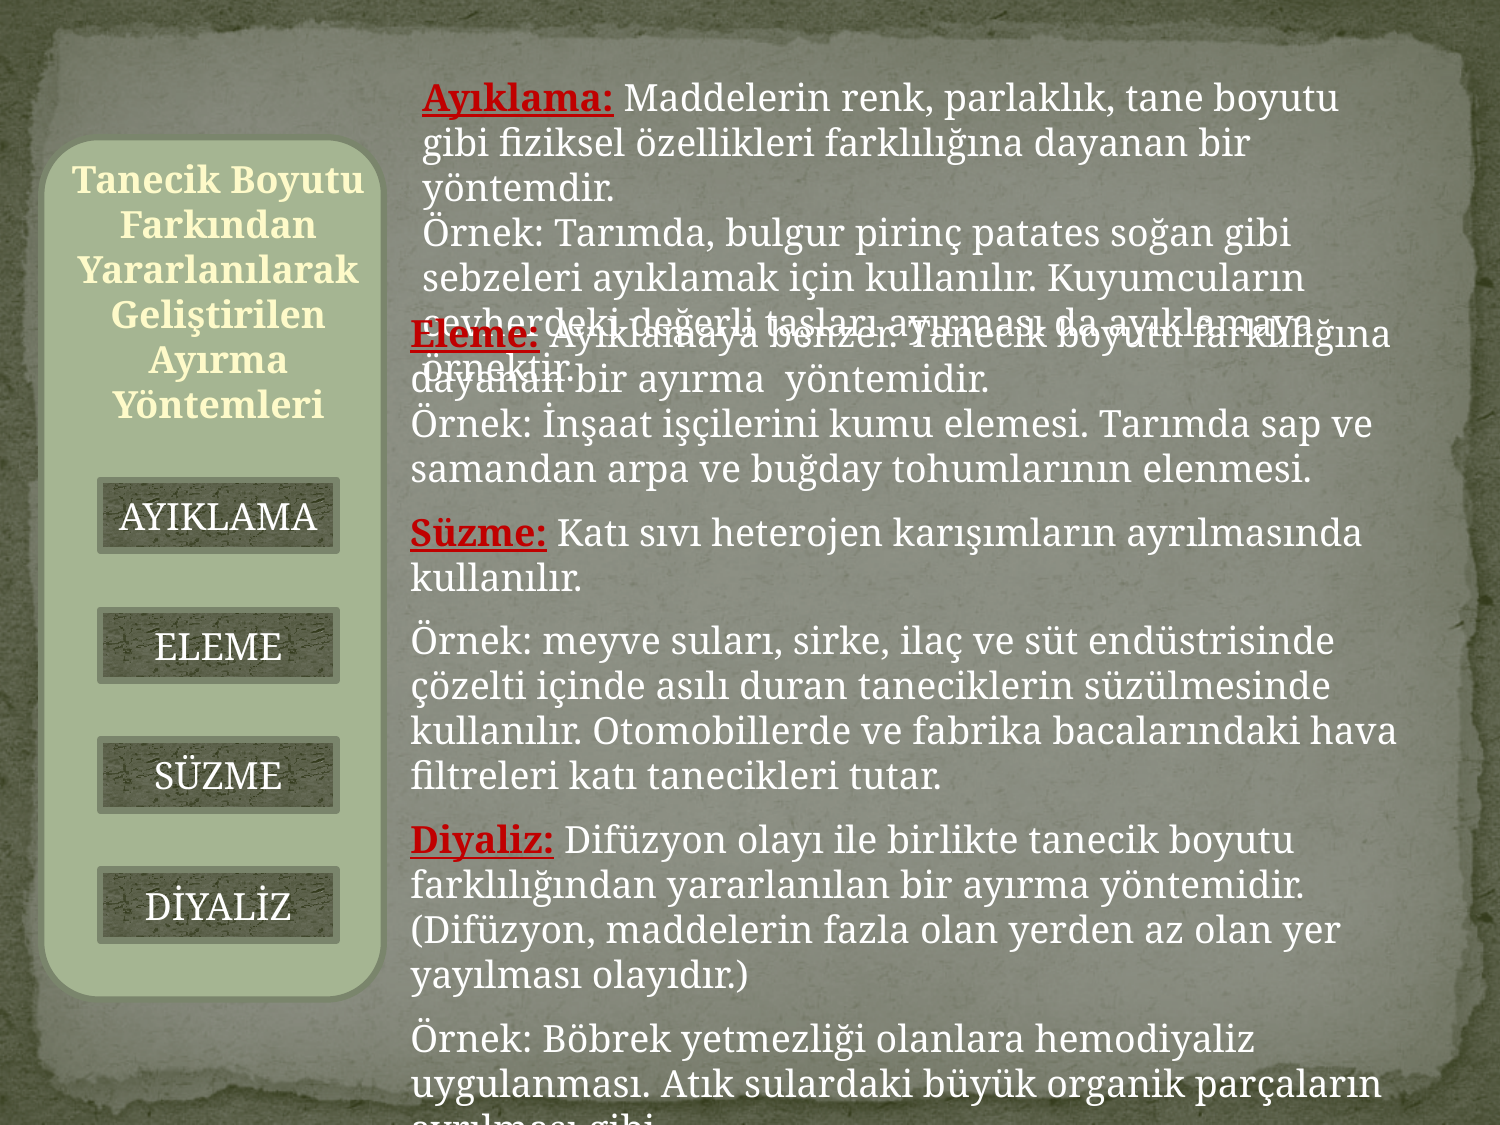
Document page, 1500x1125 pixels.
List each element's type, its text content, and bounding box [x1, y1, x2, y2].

text_box Tanecik Boyutu Farkından Yararlanılarak Geliştirilen Ayırma Yöntemleri [41, 148, 396, 479]
text_box [38, 176, 387, 1003]
text_box DİYALİZ [97, 866, 340, 944]
text_box [59, 133, 366, 148]
text_box ELEME [97, 607, 340, 684]
text_box Ayıklama: Maddelerin renk, parlaklık, tane boyutu gibi fiziksel özellikleri farklılığına dayanan bir yöntemdir. Örnek: Tarımda, bulgur pirinç patates soğan gibi sebzeleri ayıklamak için kullanılır. Kuyumcuların cevherdeki değerli taşları ayırması da ayıklamaya örnektir. [407, 66, 1424, 302]
text_box AYIKLAMA [97, 479, 340, 554]
text_box SÜZME [97, 736, 340, 814]
text_box Eleme: Ayıklamaya benzer. Tanecik boyutu farklılığına dayanan bir ayırma yöntemidir. Örnek: İnşaat işçilerini kumu elemesi. Tarımda sap ve samandan arpa ve buğday tohumlarının elenmesi. Süzme: Katı sıvı heterojen karışımların ayrılmasında kullanılır. Örnek: meyve suları, sirke, ilaç ve süt endüstrisinde çözelti içinde asılı duran taneciklerin süzülmesinde kullanılır. Otomobillerde ve fabrika bacalarındaki hava filtreleri katı tanecikleri tutar. Diyaliz: Difüzyon olayı ile birlikte tanecik boyutu farklılığından yararlanılan bir ayırma yöntemidir. (Difüzyon, maddelerin fazla olan yerden az olan yer yayılması olayıdır.) Örnek: Böbrek yetmezliği olanlara hemodiyaliz uygulanması. Atık sulardaki büyük organik parçaların ayrılması gibi. [395, 302, 1468, 1125]
